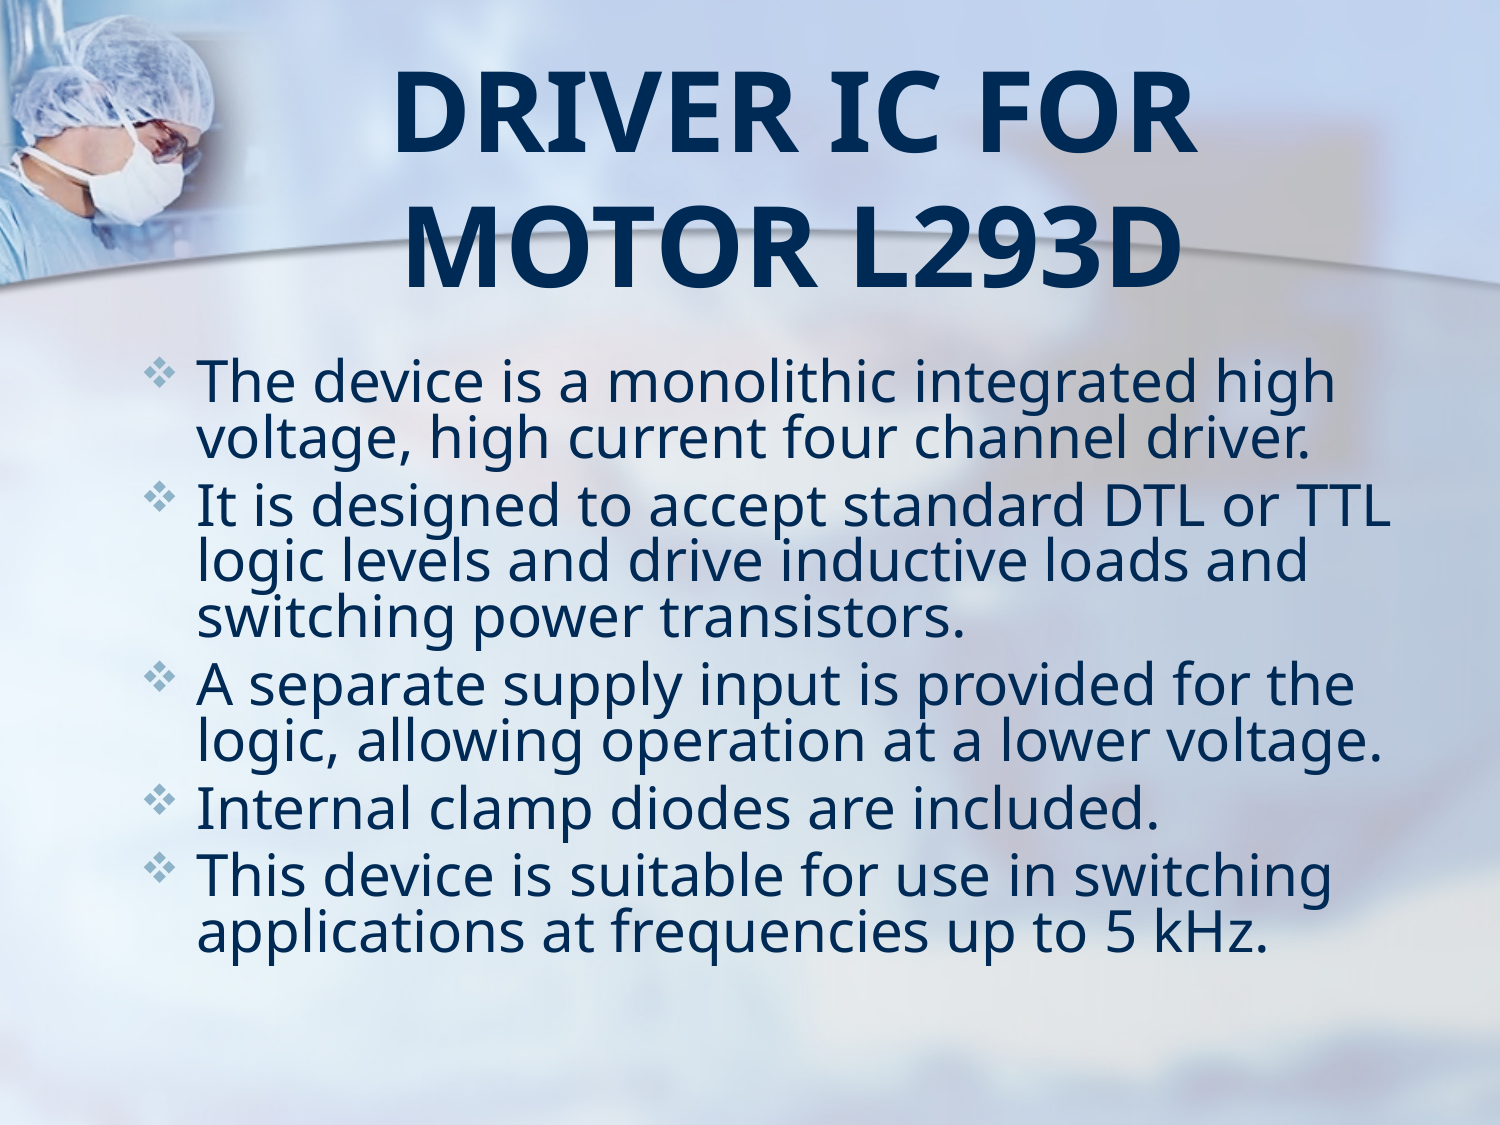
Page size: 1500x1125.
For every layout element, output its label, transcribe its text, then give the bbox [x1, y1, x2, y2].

picture [0, 0, 1500, 1125]
title DRIVER IC FOR MOTOR L293D [187, 87, 1401, 263]
list The device is a monolithic integrated high voltage, high current four channel driver. It is designed to accept standard DTL or TTL logic levels and drive inductive loads and switching power transistors. A separate supply input is provided for the logic, allowing operation at a lower voltage. Internal clamp diodes are included. This device is suitable for use in switching applications at frequencies up to 5 kHz. [124, 349, 1413, 988]
